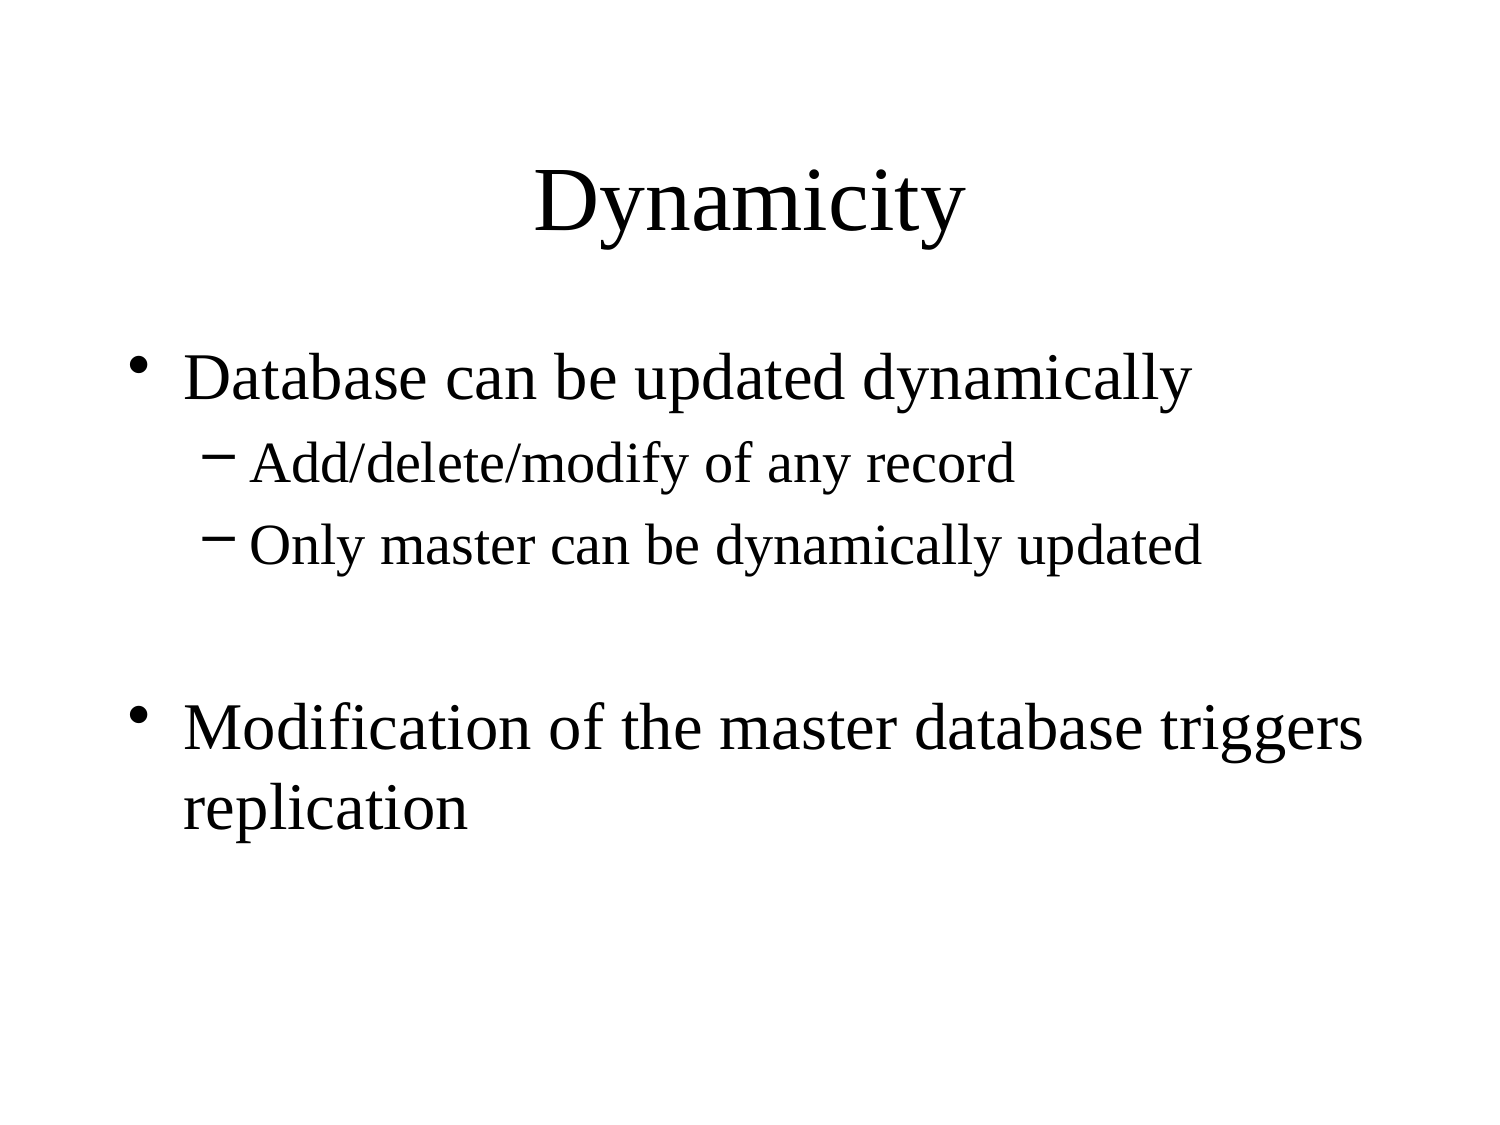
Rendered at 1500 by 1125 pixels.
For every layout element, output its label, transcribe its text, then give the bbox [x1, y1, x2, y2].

list Database can be updated dynamically Add/delete/modify of any record Only master can be dynamically updated Modification of the master database triggers replication [112, 324, 1388, 1000]
title Dynamicity [112, 99, 1388, 288]
